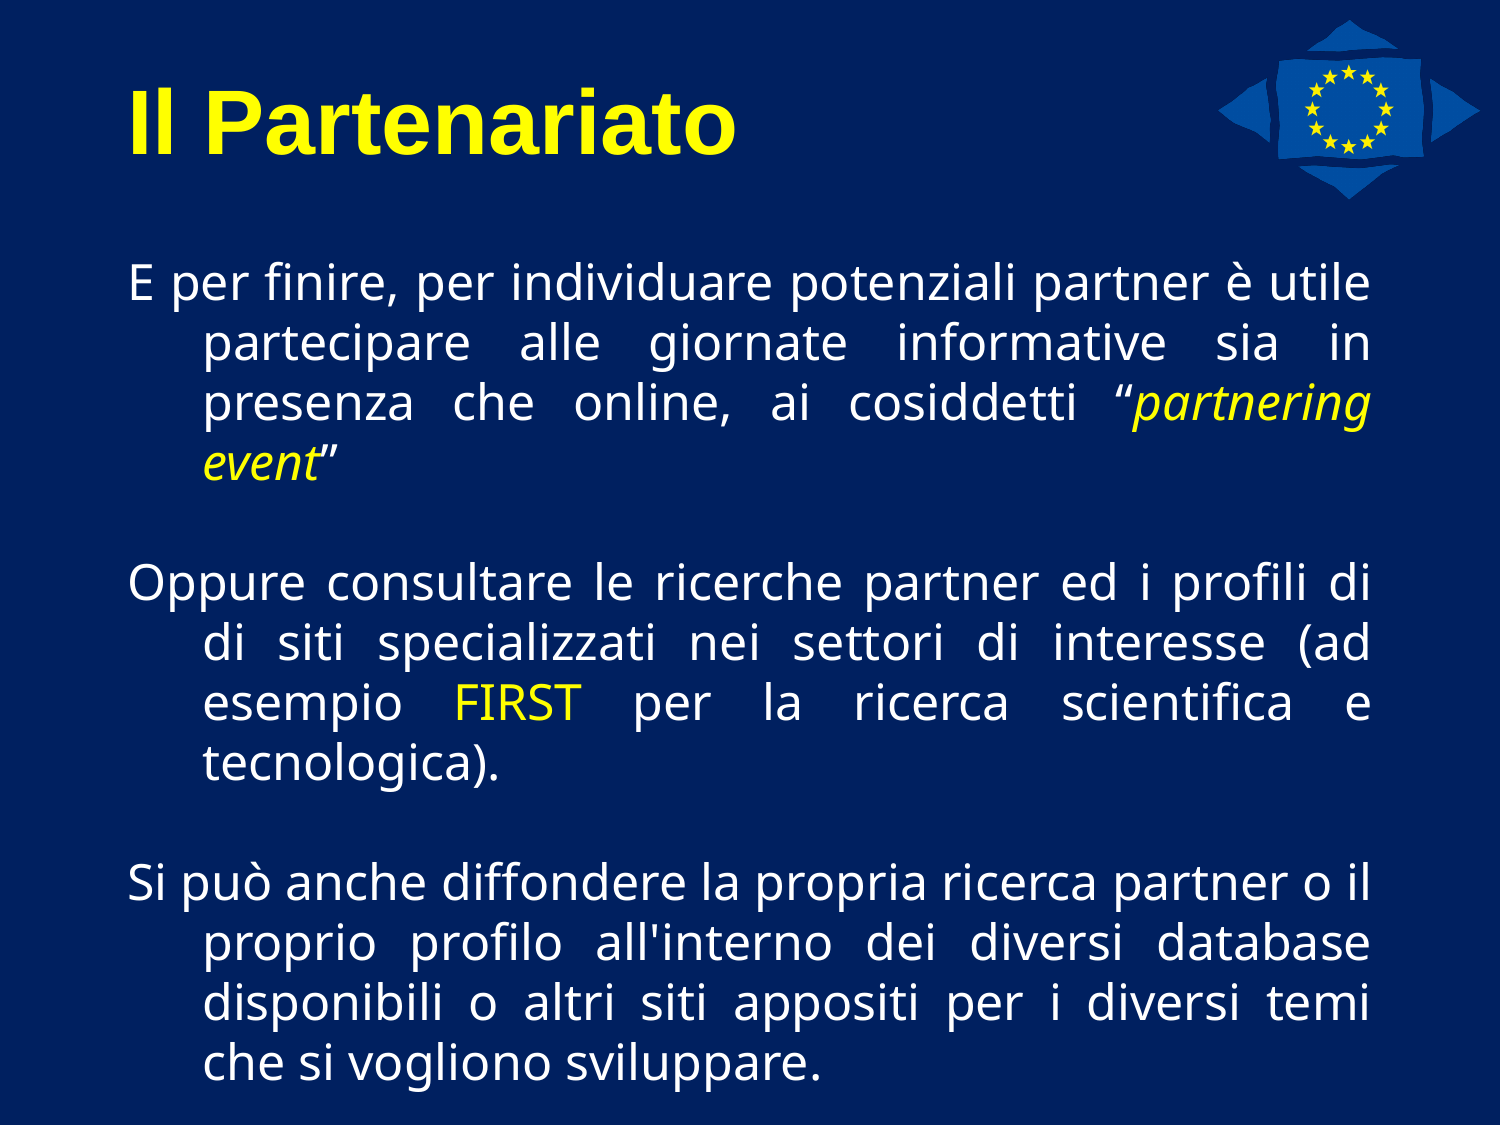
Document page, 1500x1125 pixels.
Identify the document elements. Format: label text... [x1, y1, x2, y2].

picture [1214, 17, 1484, 203]
text_box E per finire, per individuare potenziali partner è utile partecipare alle giornate informative sia in presenza che online, ai cosiddetti “partnering event” Oppure consultare le ricerche partner ed i profili di di siti specializzati nei settori di interesse (ad esempio FIRST per la ricerca scientifica e tecnologica). Si può anche diffondere la propria ricerca partner o il proprio profilo all'interno dei diversi database disponibili o altri siti appositi per i diversi temi che si vogliono sviluppare. [112, 243, 1388, 1099]
text_box Il Partenariato [112, 55, 1162, 180]
